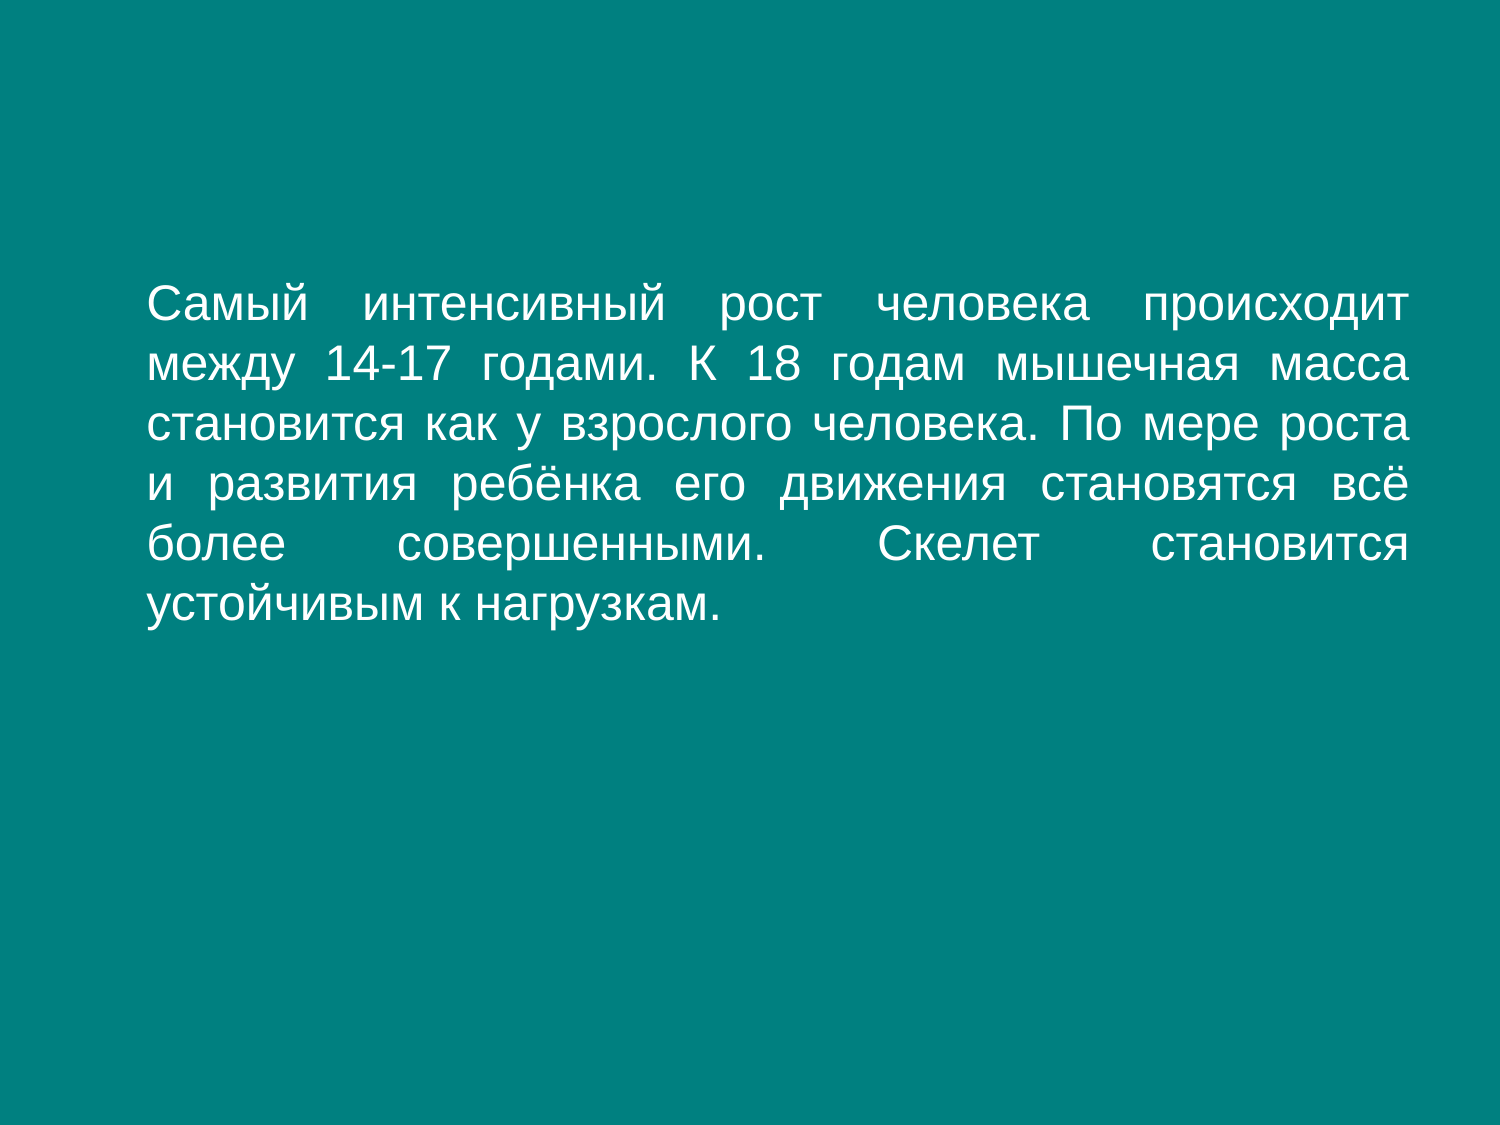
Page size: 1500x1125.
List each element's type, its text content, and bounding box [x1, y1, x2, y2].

list Самый интенсивный рост человека происходит между 14-17 годами. К 18 годам мышечная масса становится как у взрослого человека. По мере роста и развития ребёнка его движения становятся всё более совершенными. Скелет становится устойчивым к нагрузкам. [74, 262, 1426, 1006]
